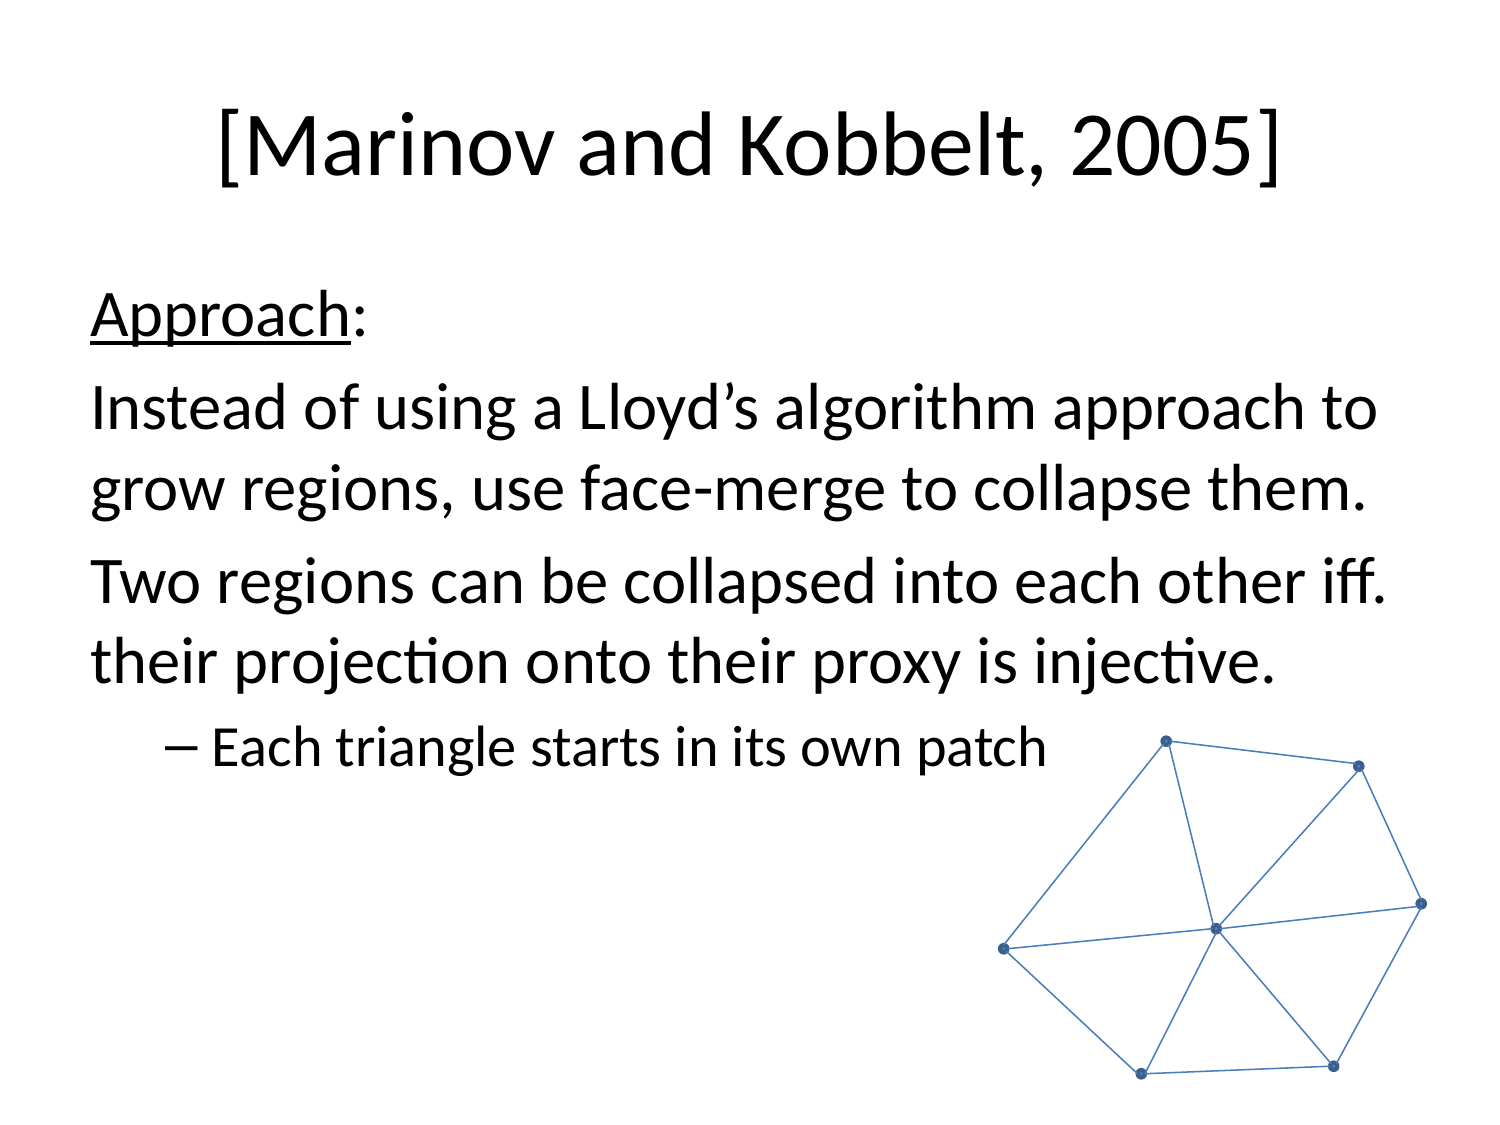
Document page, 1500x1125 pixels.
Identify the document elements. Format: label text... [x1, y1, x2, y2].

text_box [1361, 768, 1422, 901]
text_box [1218, 771, 1357, 905]
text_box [1169, 771, 1214, 927]
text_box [1221, 1065, 1331, 1074]
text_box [1003, 743, 1164, 931]
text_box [1219, 906, 1335, 929]
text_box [1218, 931, 1332, 1064]
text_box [1336, 907, 1422, 1064]
list Approach: Instead of using a Lloyd’s algorithm approach to grow regions, use face-merge to collapse them. Two regions can be collapsed into each other iff. their projection onto their proxy is injective. Each triangle starts in its own patch [75, 262, 1425, 1005]
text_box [1169, 740, 1357, 764]
title [Marinov and Kobbelt, 2005] [75, 45, 1425, 233]
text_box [1006, 956, 1138, 1074]
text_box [1007, 928, 1213, 949]
text_box [1160, 735, 1172, 742]
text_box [1144, 932, 1217, 1074]
